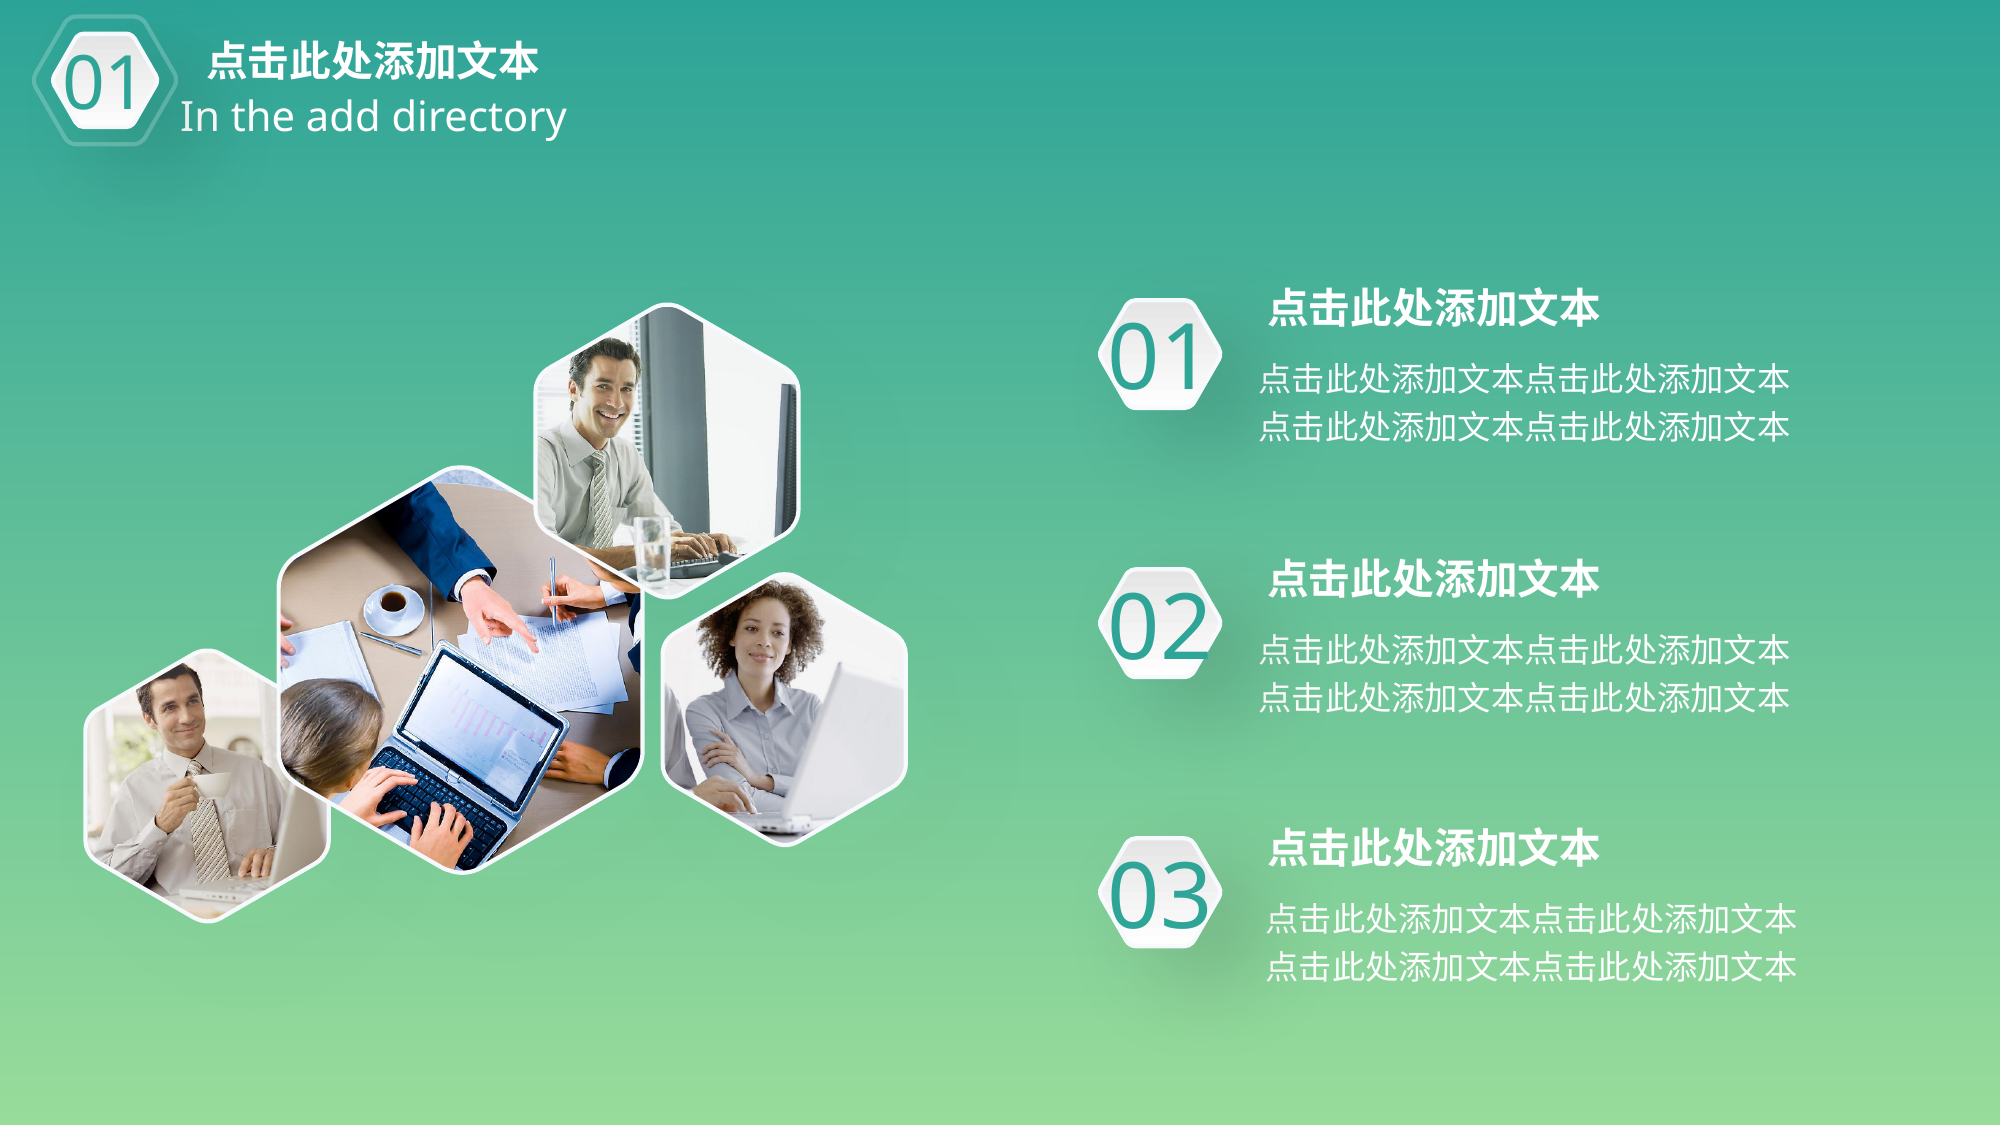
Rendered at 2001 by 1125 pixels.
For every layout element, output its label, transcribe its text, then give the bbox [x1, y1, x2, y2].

text_box 点击此处添加文本 [1252, 814, 1617, 880]
text_box 点击此处添加文本点击此处添加文本 点击此处添加文本点击此处添加文本 [1259, 343, 2000, 454]
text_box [534, 304, 799, 599]
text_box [1100, 829, 1221, 956]
text_box 点击此处添加文本点击此处添加文本 点击此处添加文本点击此处添加文本 [1256, 883, 1820, 994]
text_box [662, 574, 906, 846]
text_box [85, 650, 329, 922]
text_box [1100, 291, 1221, 418]
text_box 点击此处添加文本 [1252, 545, 1617, 611]
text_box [34, 16, 177, 145]
text_box In the add directory [223, 82, 582, 148]
text_box 点击此处添加文本点击此处添加文本 点击此处添加文本点击此处添加文本 [1256, 613, 2000, 725]
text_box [1100, 560, 1221, 687]
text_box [278, 467, 643, 873]
text_box 点击此处添加文本 [191, 27, 556, 82]
text_box 点击此处添加文本 [1252, 274, 1617, 340]
